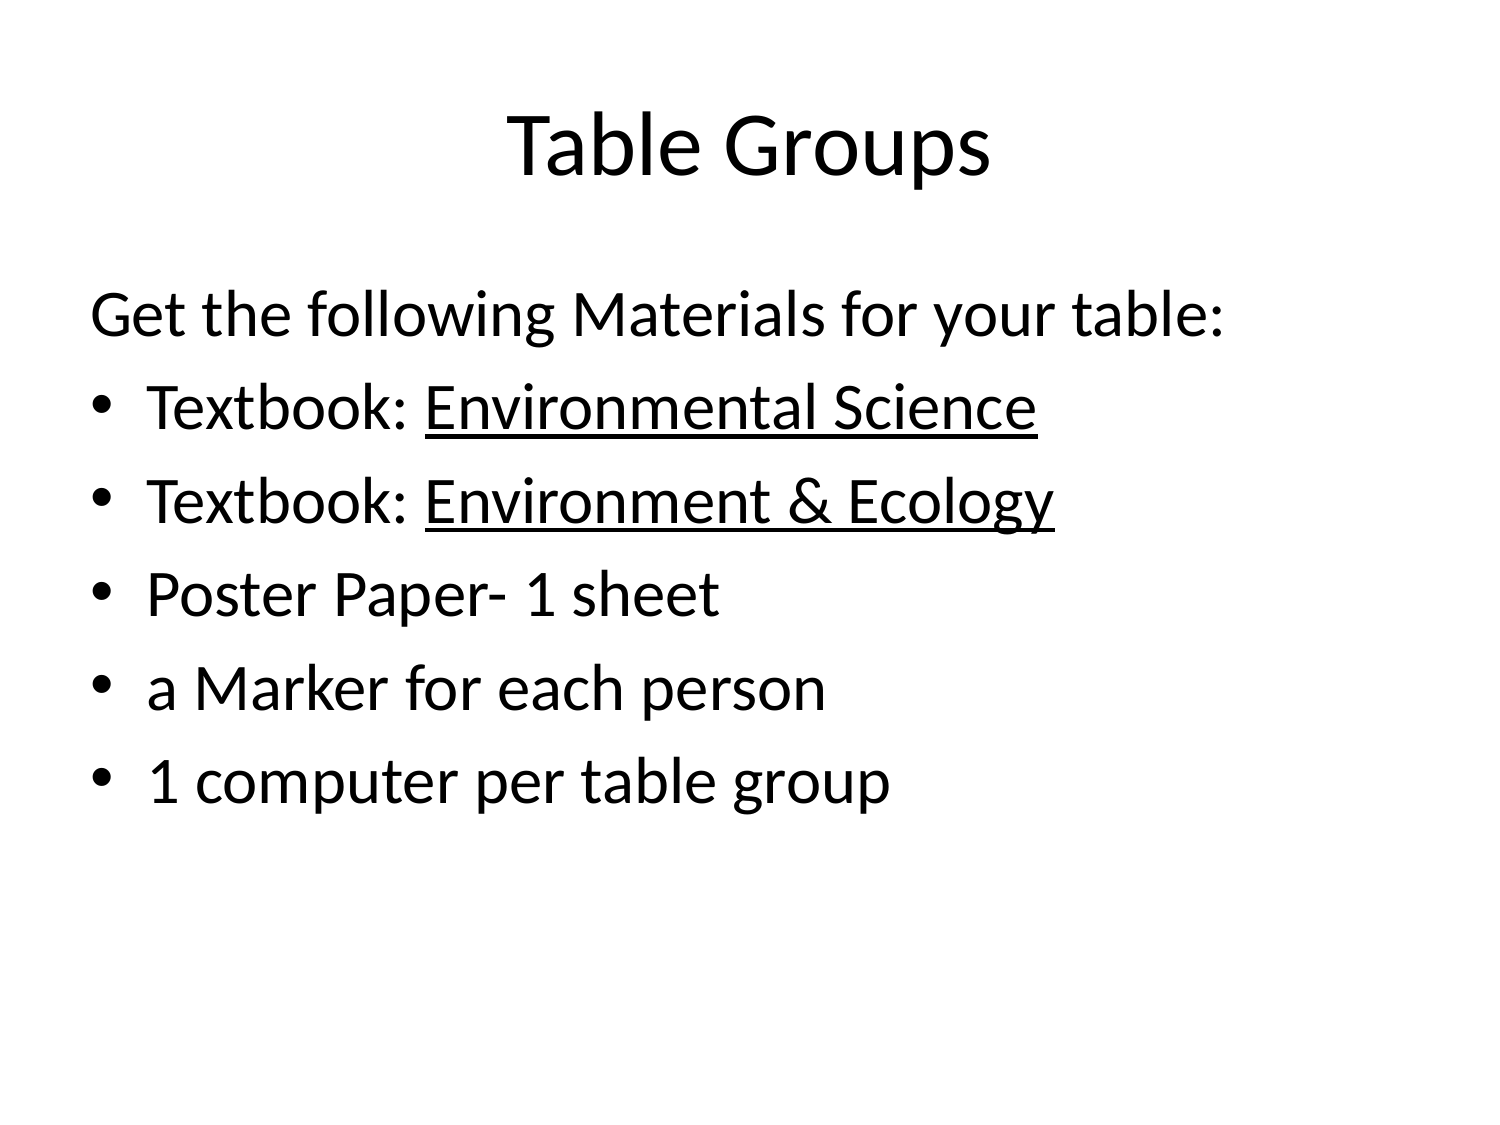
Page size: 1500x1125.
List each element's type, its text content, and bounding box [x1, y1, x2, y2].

list Get the following Materials for your table: Textbook: Environmental Science Textbook: Environment & Ecology Poster Paper- 1 sheet a Marker for each person 1 computer per table group [75, 262, 1425, 1005]
title Table Groups [75, 45, 1425, 233]
